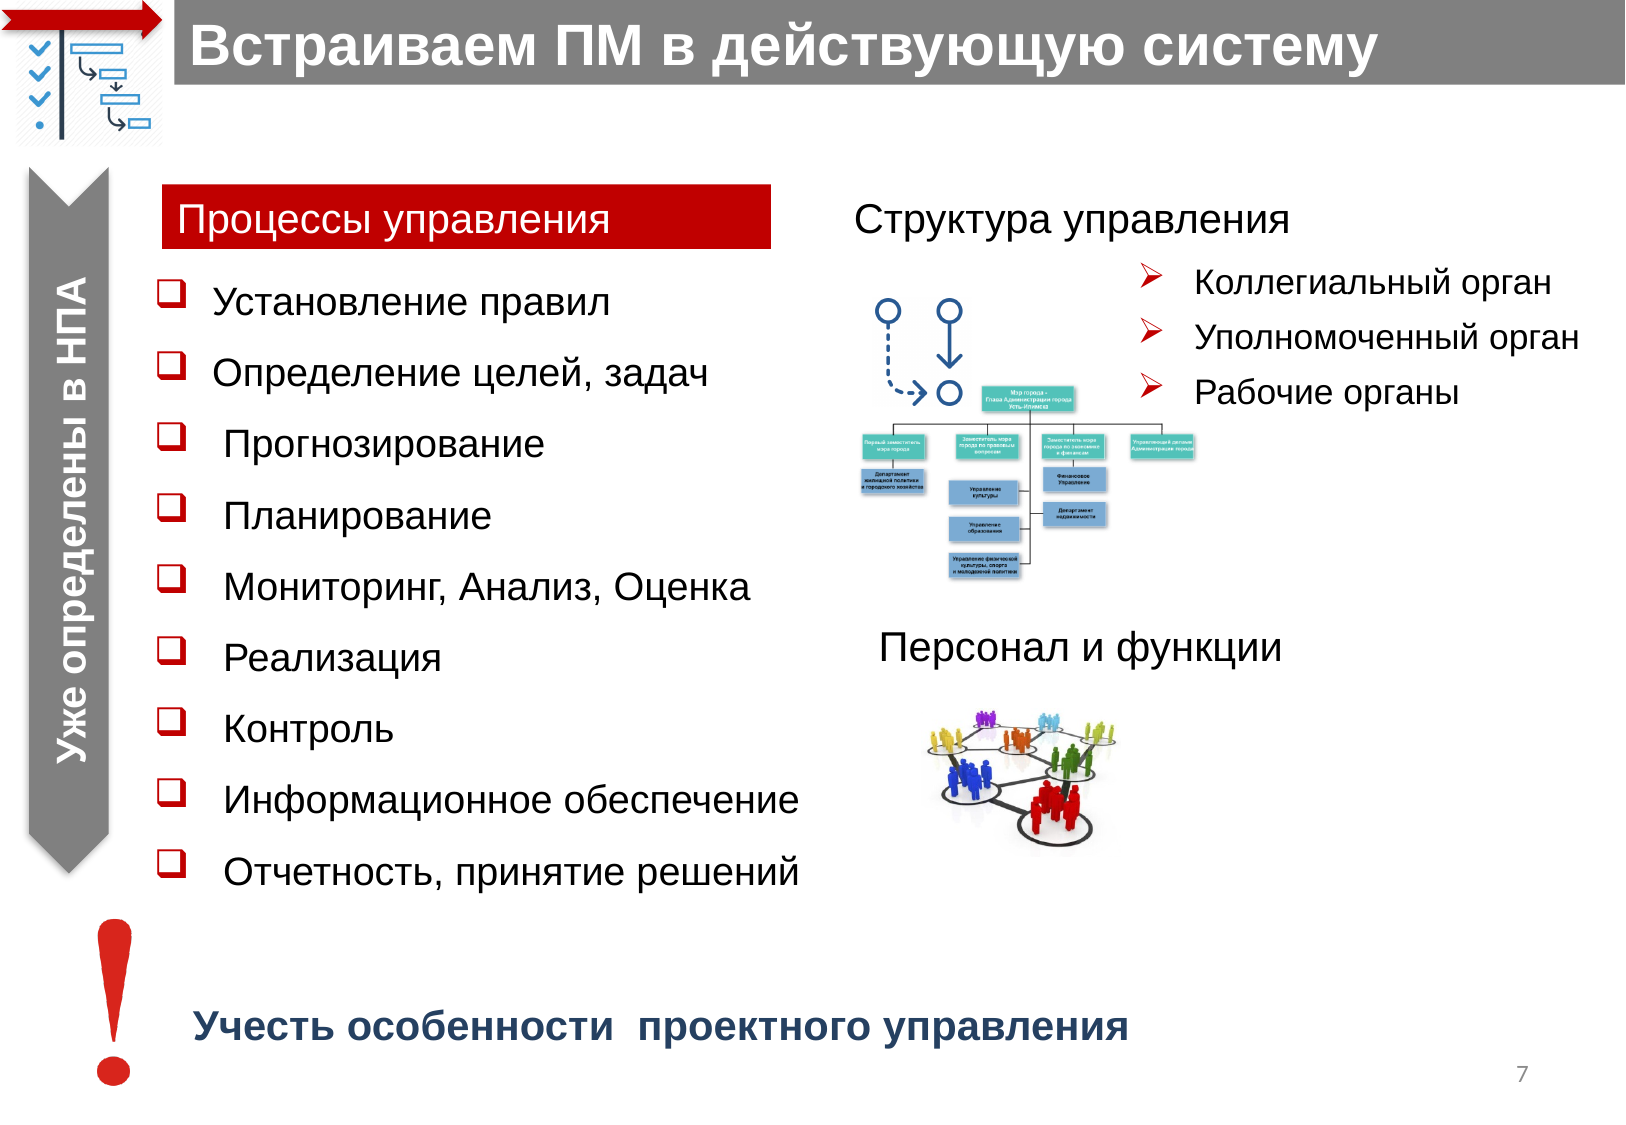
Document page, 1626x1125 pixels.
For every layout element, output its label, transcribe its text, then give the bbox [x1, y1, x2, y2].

picture [921, 707, 1121, 857]
text_box Встраиваем ПМ в действующую систему [174, 0, 1625, 85]
text_box Установление правил Определение целей, задач Прогнозирование Планирование Мониторинг, Анализ, Оценка Реализация Контроль Информационное обеспечение Отчетность, принятие решений [139, 244, 838, 901]
text_box [0, 7, 10, 32]
picture [81, 910, 152, 1096]
text_box Коллегиальный орган Уполномоченный орган Рабочие органы [1122, 251, 1605, 419]
slide_number 7 [1164, 1042, 1544, 1103]
text_box Структура управления [839, 184, 1307, 249]
picture [855, 297, 1201, 585]
text_box Персонал и функции [863, 612, 1299, 677]
text_box Процессы управления [162, 184, 771, 249]
picture [15, 0, 163, 147]
text_box Уже определены в НПА [27, 165, 111, 876]
text_box Учесть особенности проектного управления [178, 990, 1157, 1056]
